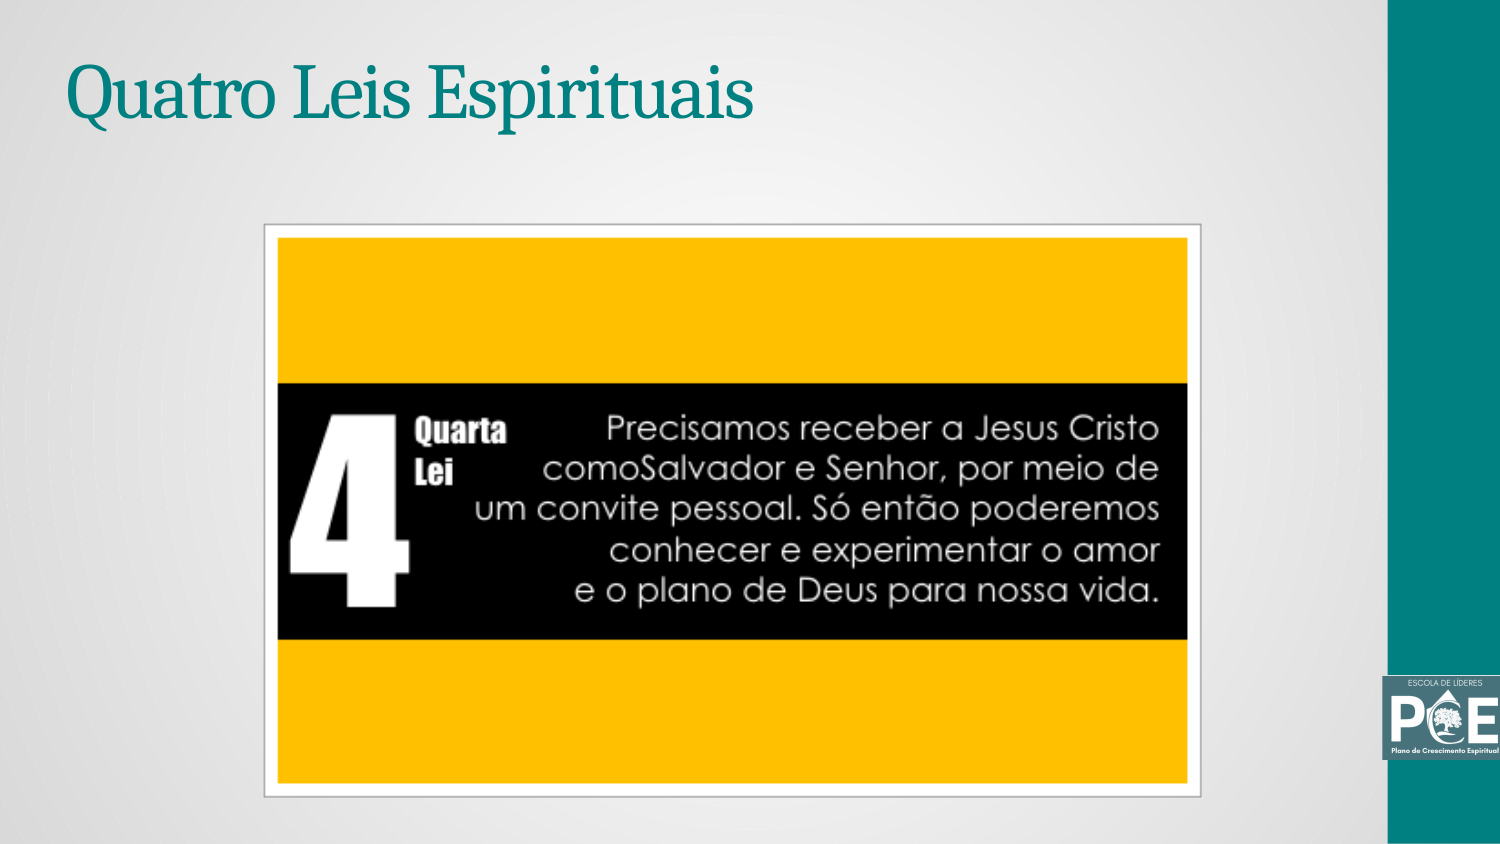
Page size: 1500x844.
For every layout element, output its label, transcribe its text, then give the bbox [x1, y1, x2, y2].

picture [1382, 675, 1500, 760]
picture [259, 219, 1206, 802]
title Quatro Leis Espirituais [58, 25, 1459, 149]
